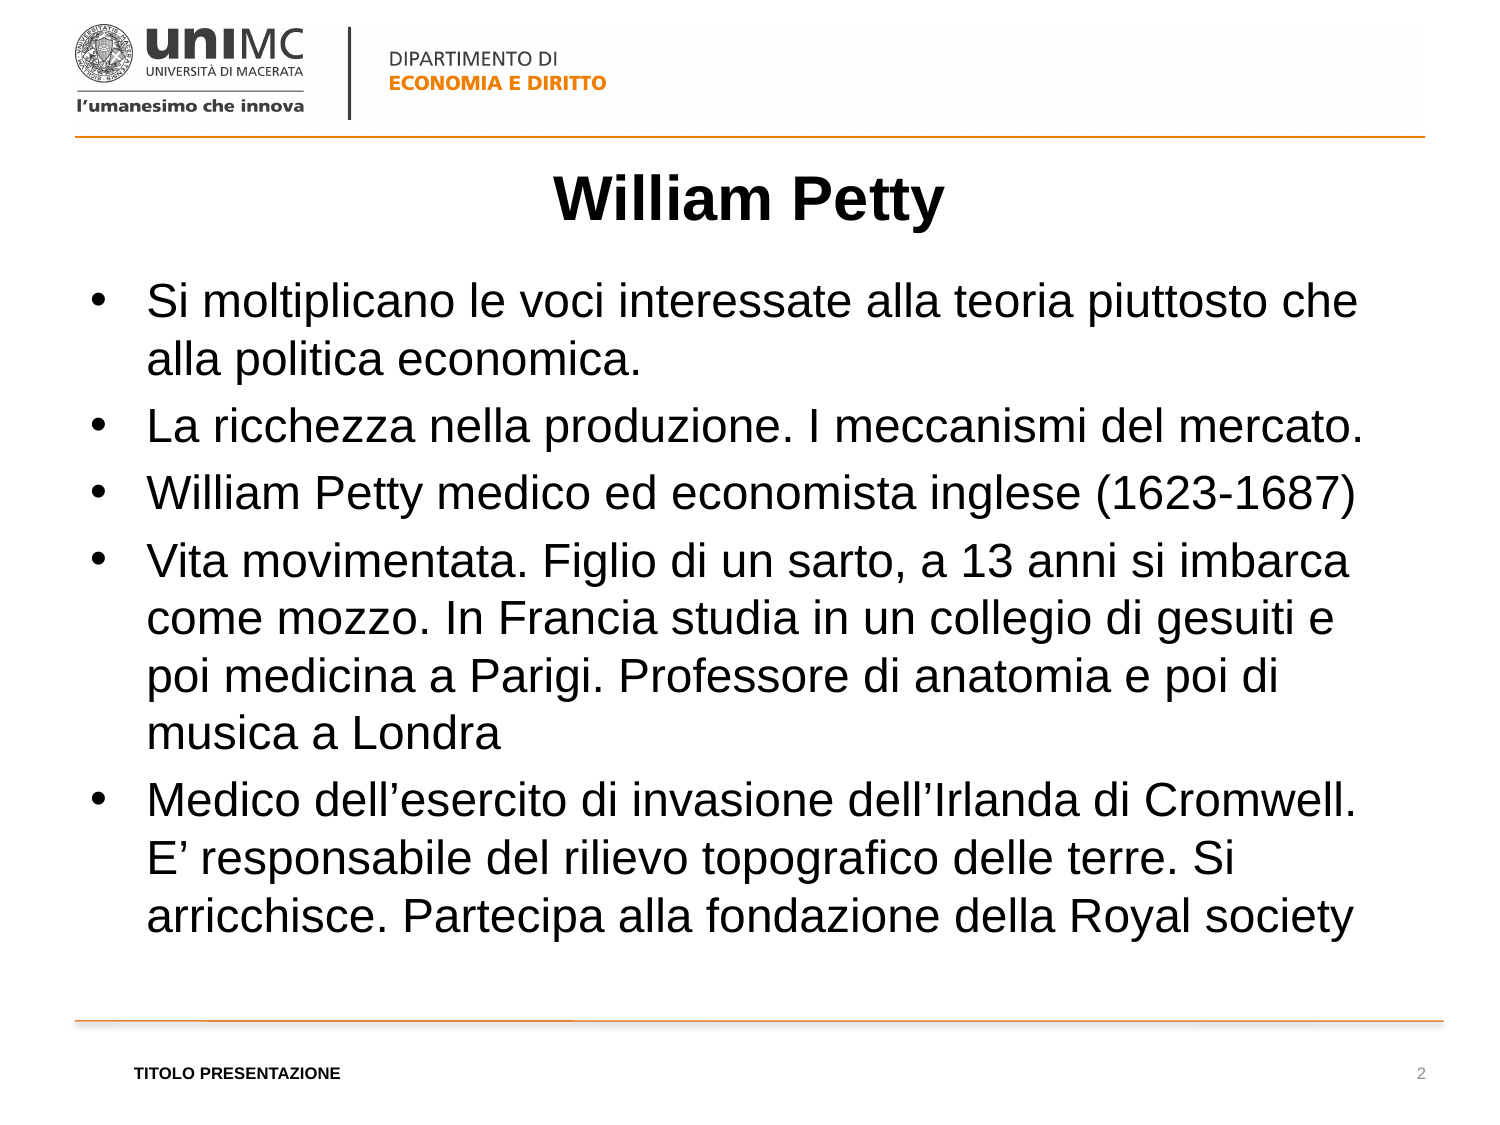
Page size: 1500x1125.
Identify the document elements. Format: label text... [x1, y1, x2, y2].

picture [75, 24, 1425, 138]
list Si moltiplicano le voci interessate alla teoria piuttosto che alla politica economica. La ricchezza nella produzione. I meccanismi del mercato. William Petty medico ed economista inglese (1623-1687) Vita movimentata. Figlio di un sarto, a 13 anni si imbarca come mozzo. In Francia studia in un collegio di gesuiti e poi medicina a Parigi. Professore di anatomia e poi di musica a Londra Medico dell’esercito di invasione dell’Irlanda di Cromwell. E’ responsabile del rilievo topografico delle terre. Si arricchisce. Partecipa alla fondazione della Royal society [75, 262, 1425, 1005]
title William Petty [75, 149, 1425, 241]
footer TITOLO PRESENTAZIONE [0, 1042, 475, 1103]
slide_number 2 [1091, 1042, 1442, 1103]
